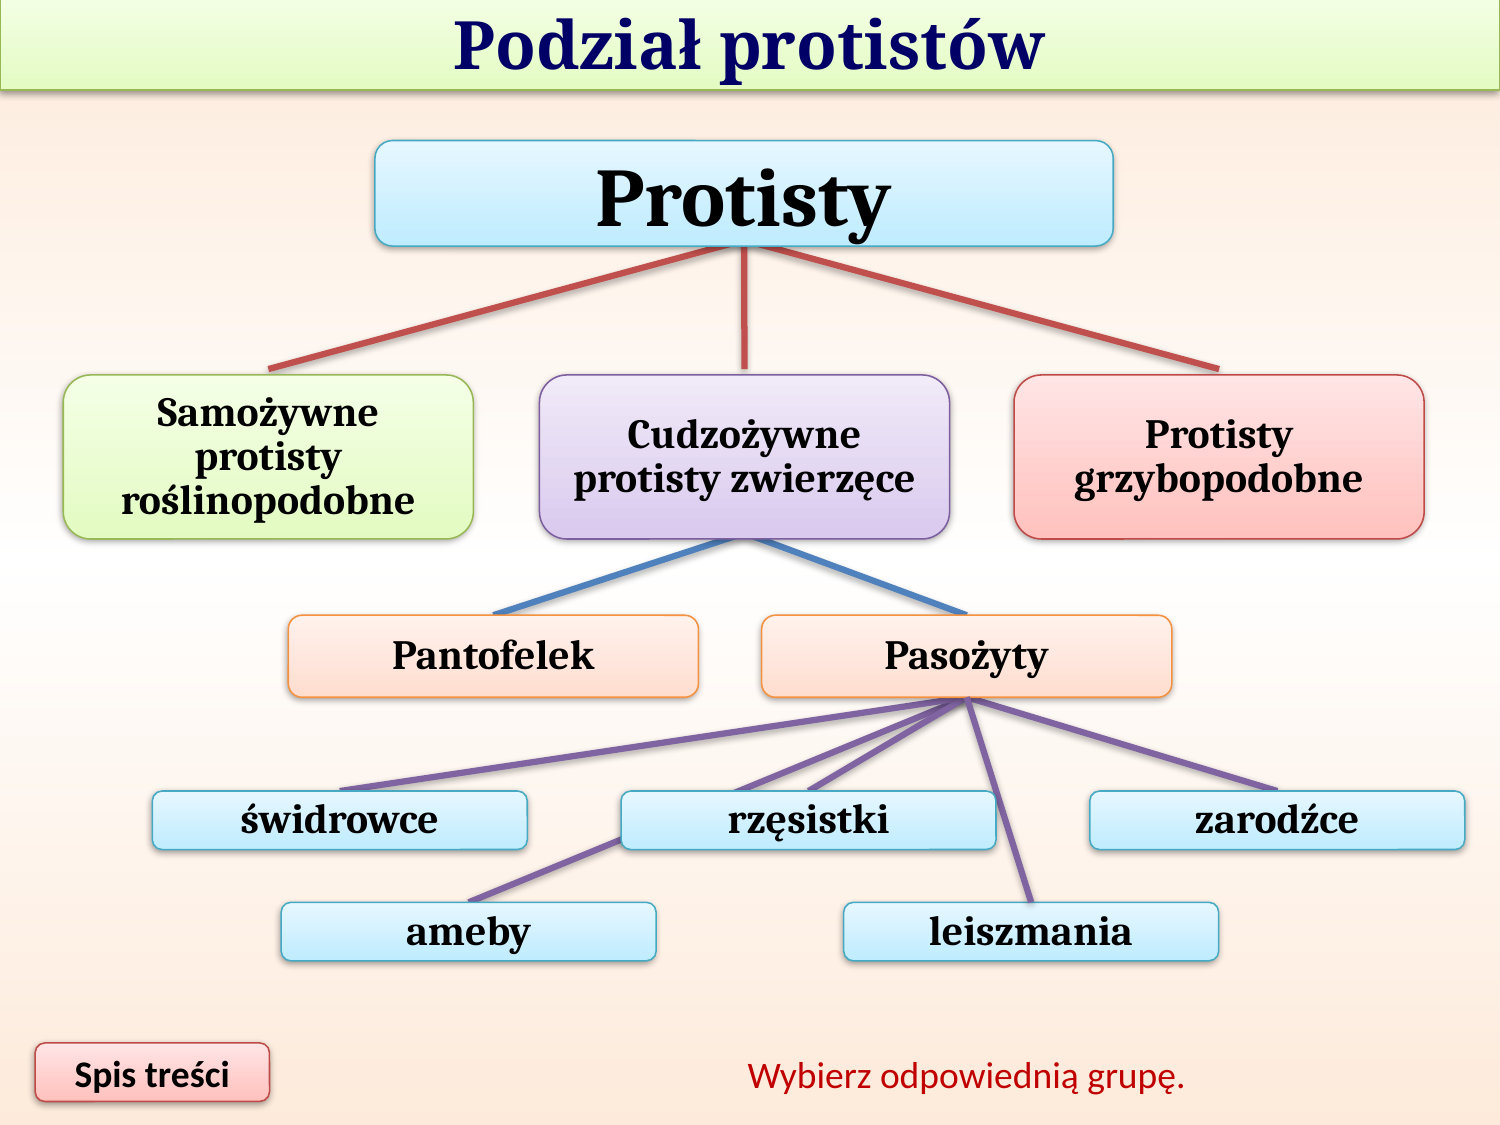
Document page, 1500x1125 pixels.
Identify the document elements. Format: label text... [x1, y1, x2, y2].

text_box Wybierz odpowiednią grupę. [503, 1043, 1430, 1104]
text_box leiszmania [842, 901, 1220, 962]
text_box Protisty [1051, 139, 1115, 247]
text_box Podział protistów [0, 0, 1500, 91]
text_box Samożywne protisty roślinopodobne [62, 374, 436, 540]
text_box Protisty [374, 139, 436, 247]
text_box zarodźce [1173, 790, 1466, 851]
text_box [577, 448, 661, 701]
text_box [916, 66, 1047, 543]
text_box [814, 462, 897, 686]
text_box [896, 767, 1102, 833]
text_box świdrowce [151, 790, 529, 851]
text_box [606, 430, 701, 1058]
text_box Pantofelek [287, 614, 572, 699]
text_box Protisty [576, 139, 911, 247]
text_box rzęsistki [825, 790, 997, 851]
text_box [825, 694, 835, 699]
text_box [441, 66, 571, 543]
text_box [840, 664, 935, 824]
text_box Cudzożywne protisty zwierzęce [576, 374, 911, 540]
text_box Protisty grzybopodobne [1051, 374, 1425, 540]
text_box ameby [280, 901, 601, 962]
text_box Pasożyty [902, 614, 1069, 699]
text_box Spis treści [34, 1042, 271, 1103]
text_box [1074, 588, 1170, 900]
text_box N [572, 374, 577, 453]
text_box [704, 550, 821, 1050]
